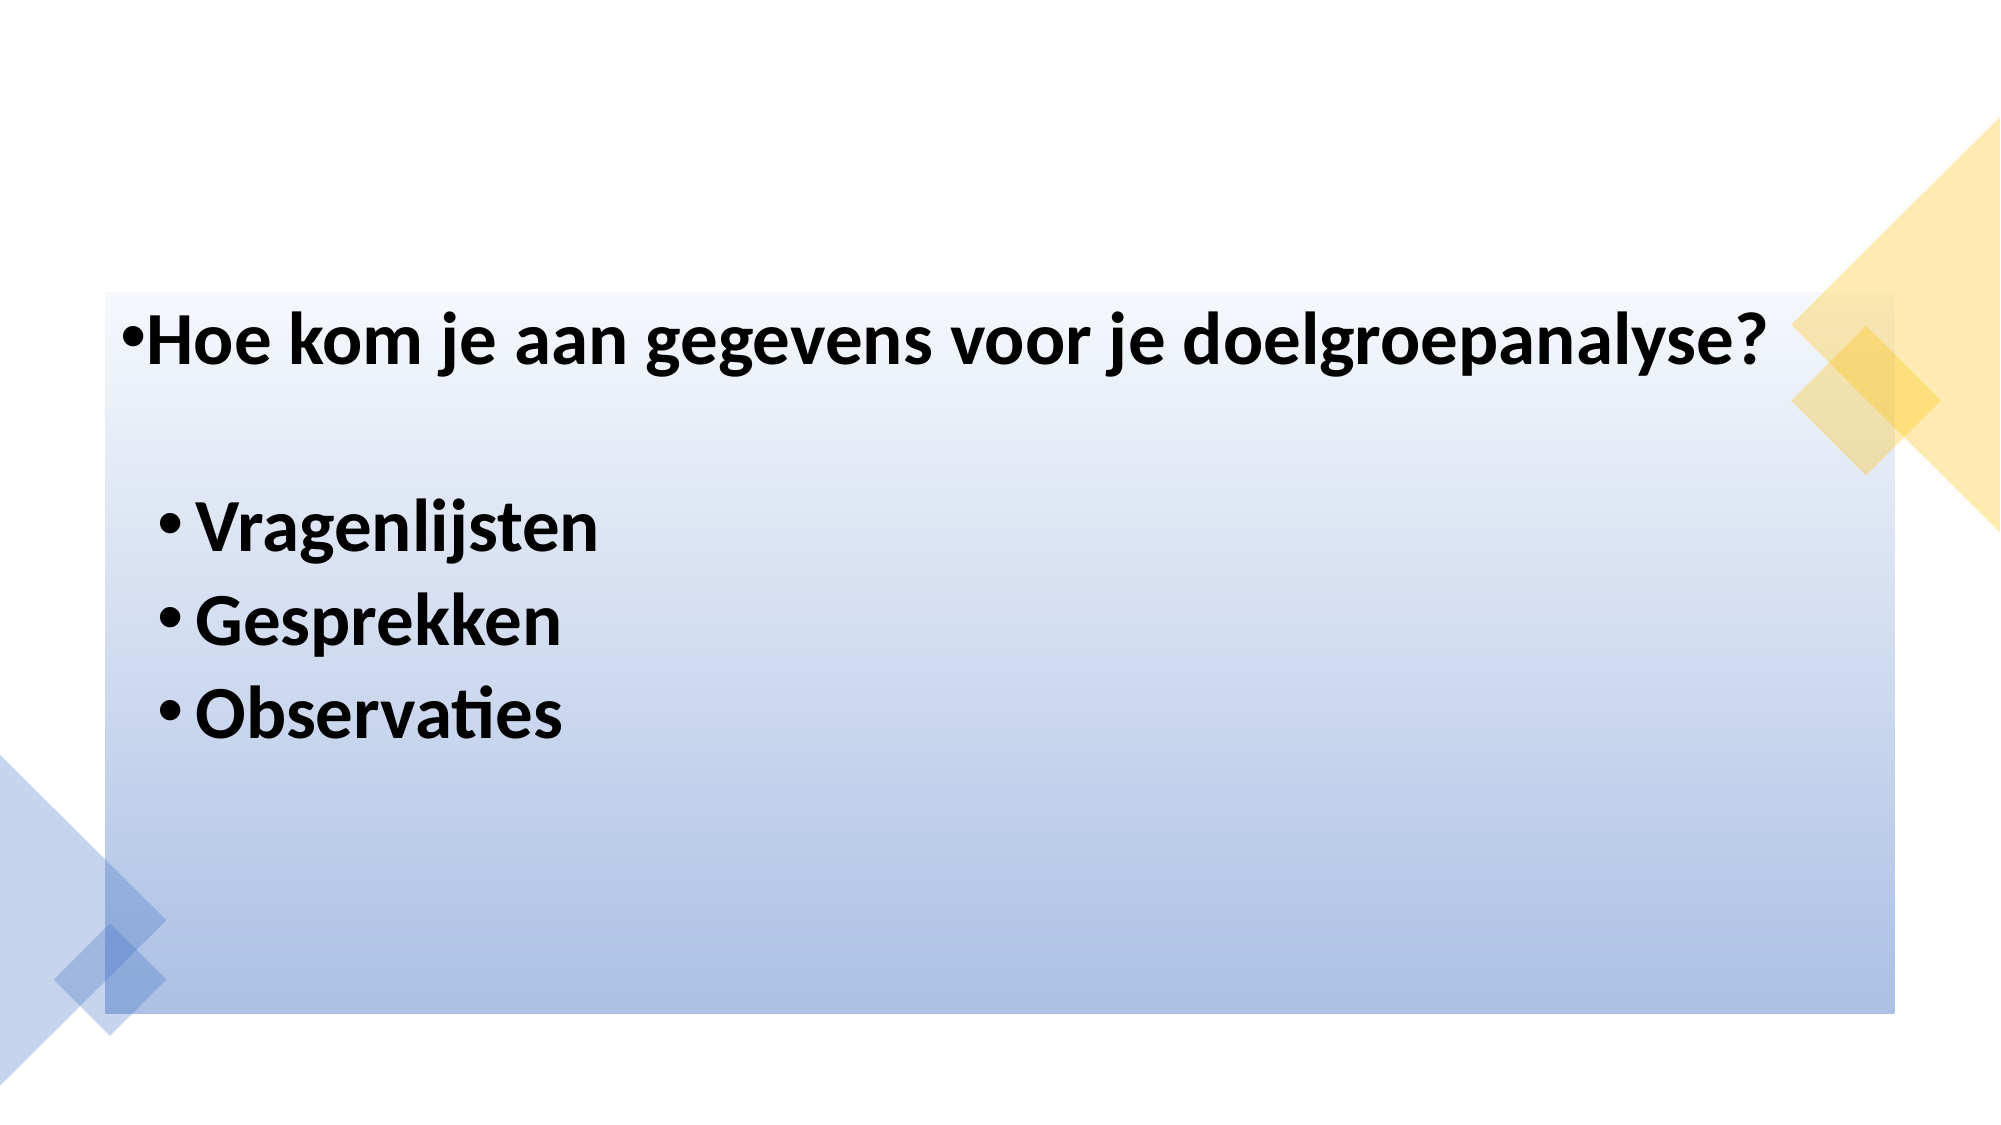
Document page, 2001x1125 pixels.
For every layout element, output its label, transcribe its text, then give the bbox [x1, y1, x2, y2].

text_box [1789, 115, 2000, 535]
text_box [1789, 363, 1904, 477]
text_box Hoe kom je aan gegevens voor je doelgroepanalyse? Vragenlijsten Gesprekken Observaties [105, 292, 1895, 1014]
text_box [0, 440, 2000, 1125]
text_box [0, 753, 168, 1088]
text_box [0, 0, 2000, 856]
text_box [52, 921, 168, 1038]
